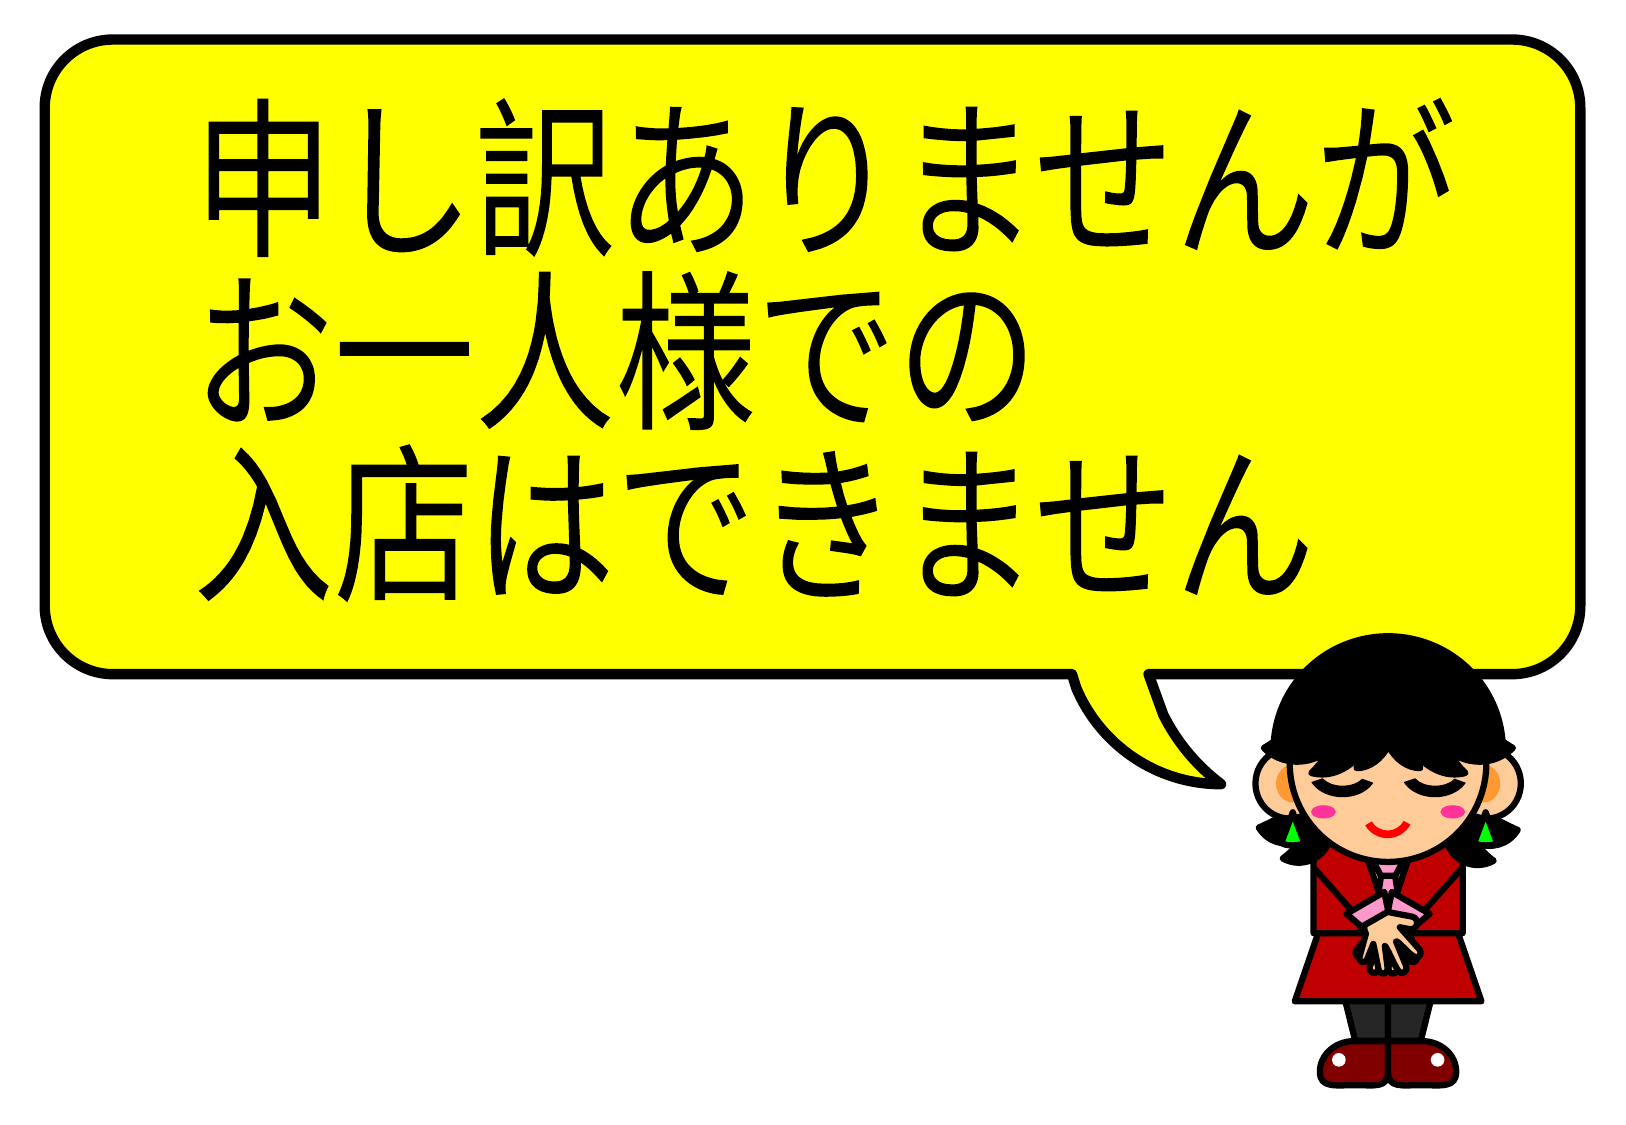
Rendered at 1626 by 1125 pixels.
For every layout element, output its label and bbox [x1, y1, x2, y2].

text_box [1255, 636, 1522, 1086]
text_box [42, 37, 1583, 787]
